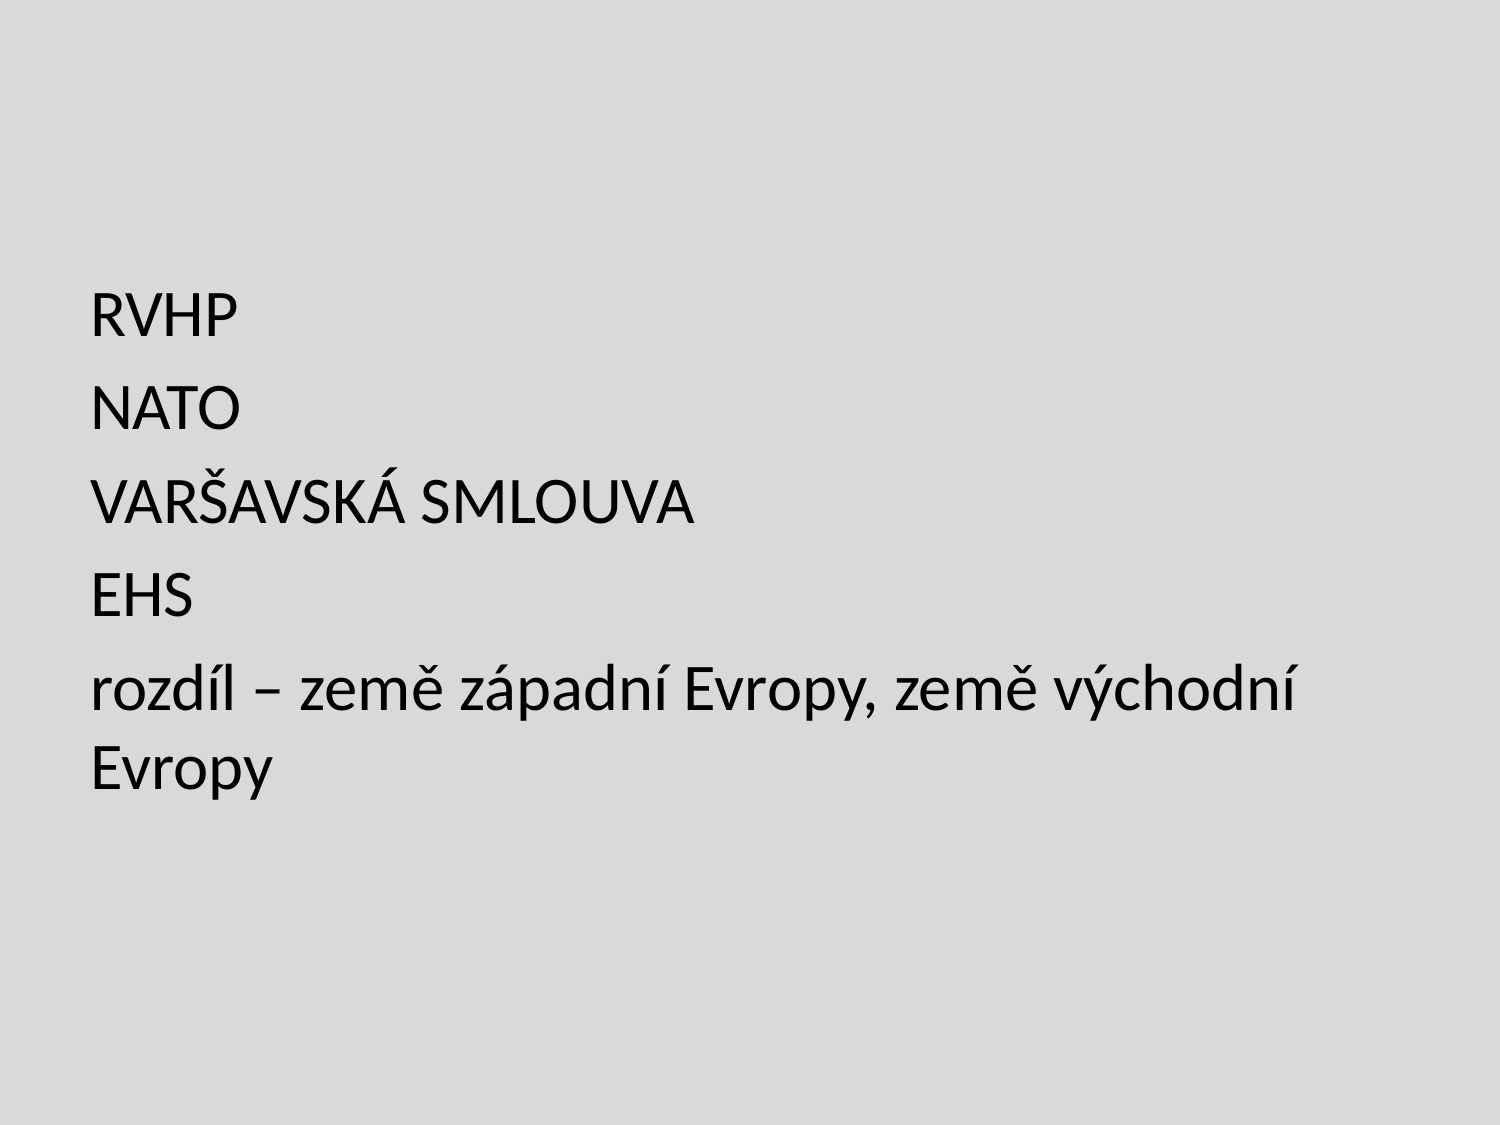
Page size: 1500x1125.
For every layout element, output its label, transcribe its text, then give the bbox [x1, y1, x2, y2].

list RVHP NATO VARŠAVSKÁ SMLOUVA EHS rozdíl – země západní Evropy, země východní Evropy [75, 262, 1425, 1005]
